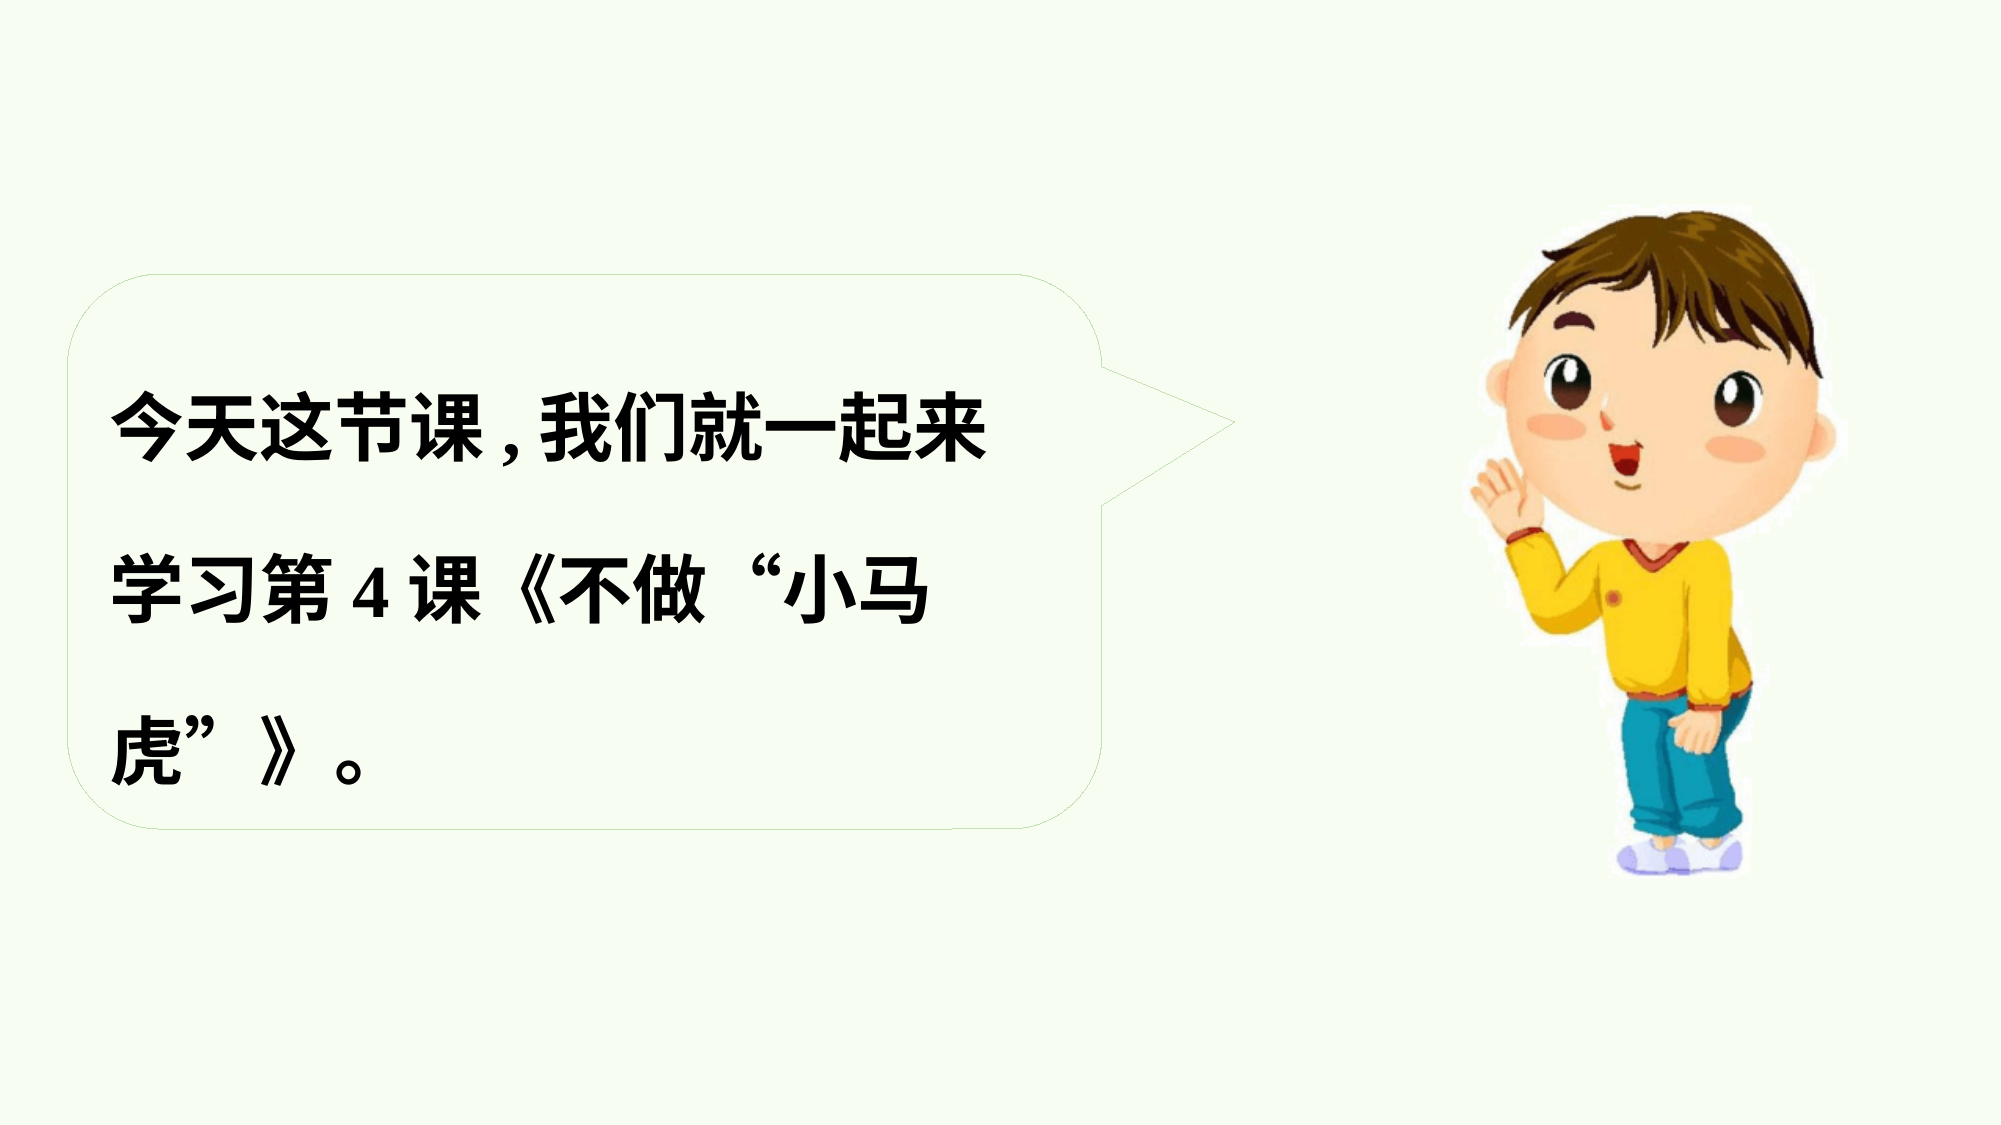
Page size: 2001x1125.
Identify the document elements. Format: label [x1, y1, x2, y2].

text_box [67, 189, 1858, 904]
